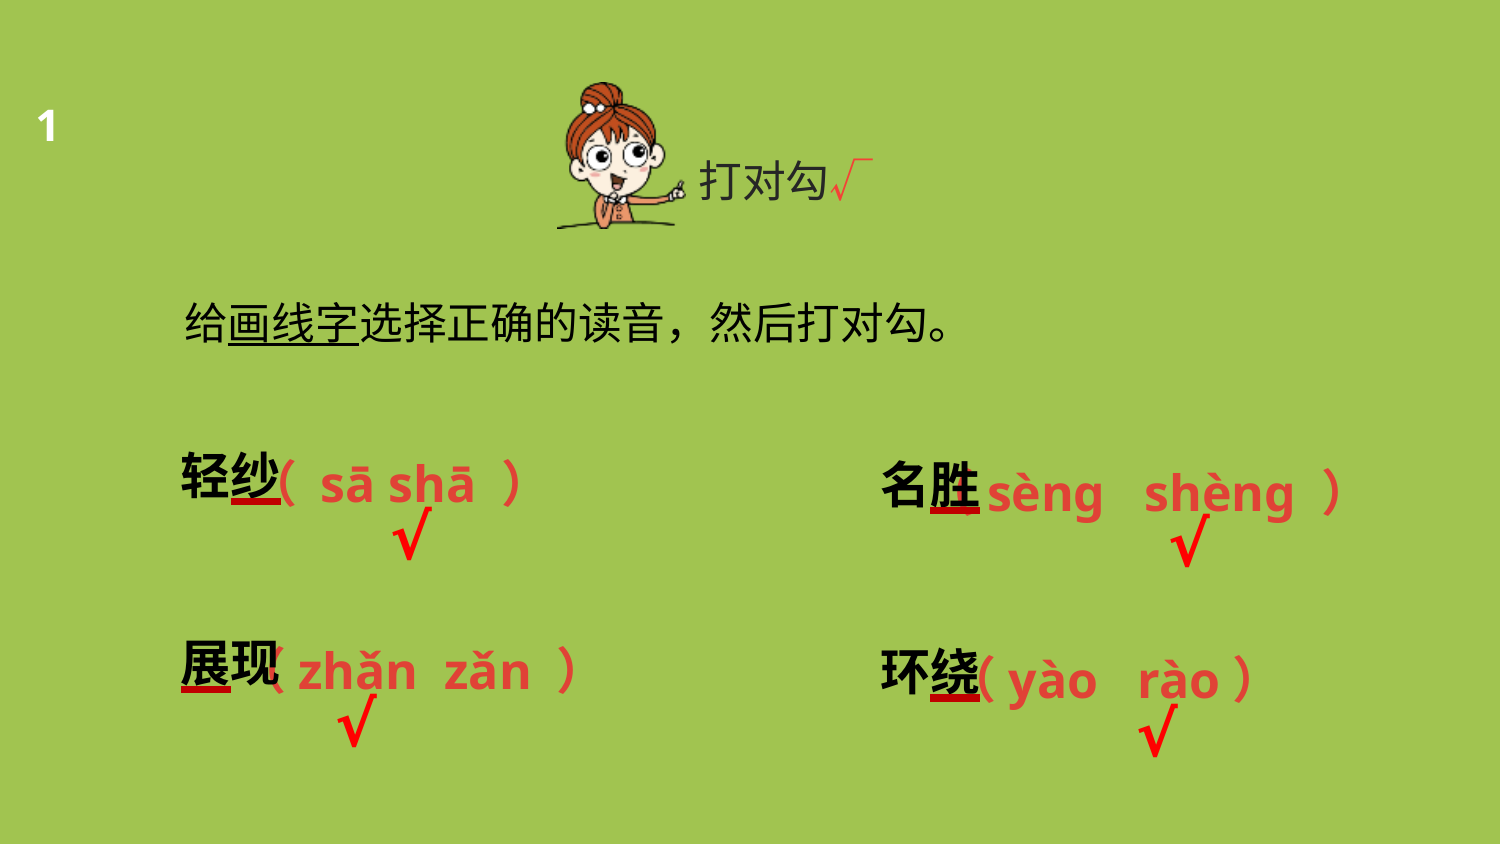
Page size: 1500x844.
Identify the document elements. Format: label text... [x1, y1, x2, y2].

text_box （yào rào） [935, 642, 1294, 714]
text_box 1 [12, 85, 84, 163]
text_box （zhǎn zǎn ） [224, 633, 619, 706]
text_box （ sā shā ） [235, 446, 563, 518]
text_box 名胜 [869, 447, 992, 519]
text_box √ [1125, 688, 1223, 775]
text_box √ [378, 490, 476, 578]
text_box √ [324, 678, 422, 765]
picture [557, 82, 686, 229]
text_box 环绕 [869, 635, 992, 707]
text_box 展现 [169, 626, 293, 698]
text_box 轻纱 [169, 438, 293, 510]
text_box √ [1157, 498, 1254, 585]
text_box （sèng shèng ） [913, 455, 1383, 527]
text_box 给画线字选择正确的读音，然后打对勾。 [172, 289, 1025, 354]
text_box 打对勾√ [690, 136, 970, 224]
